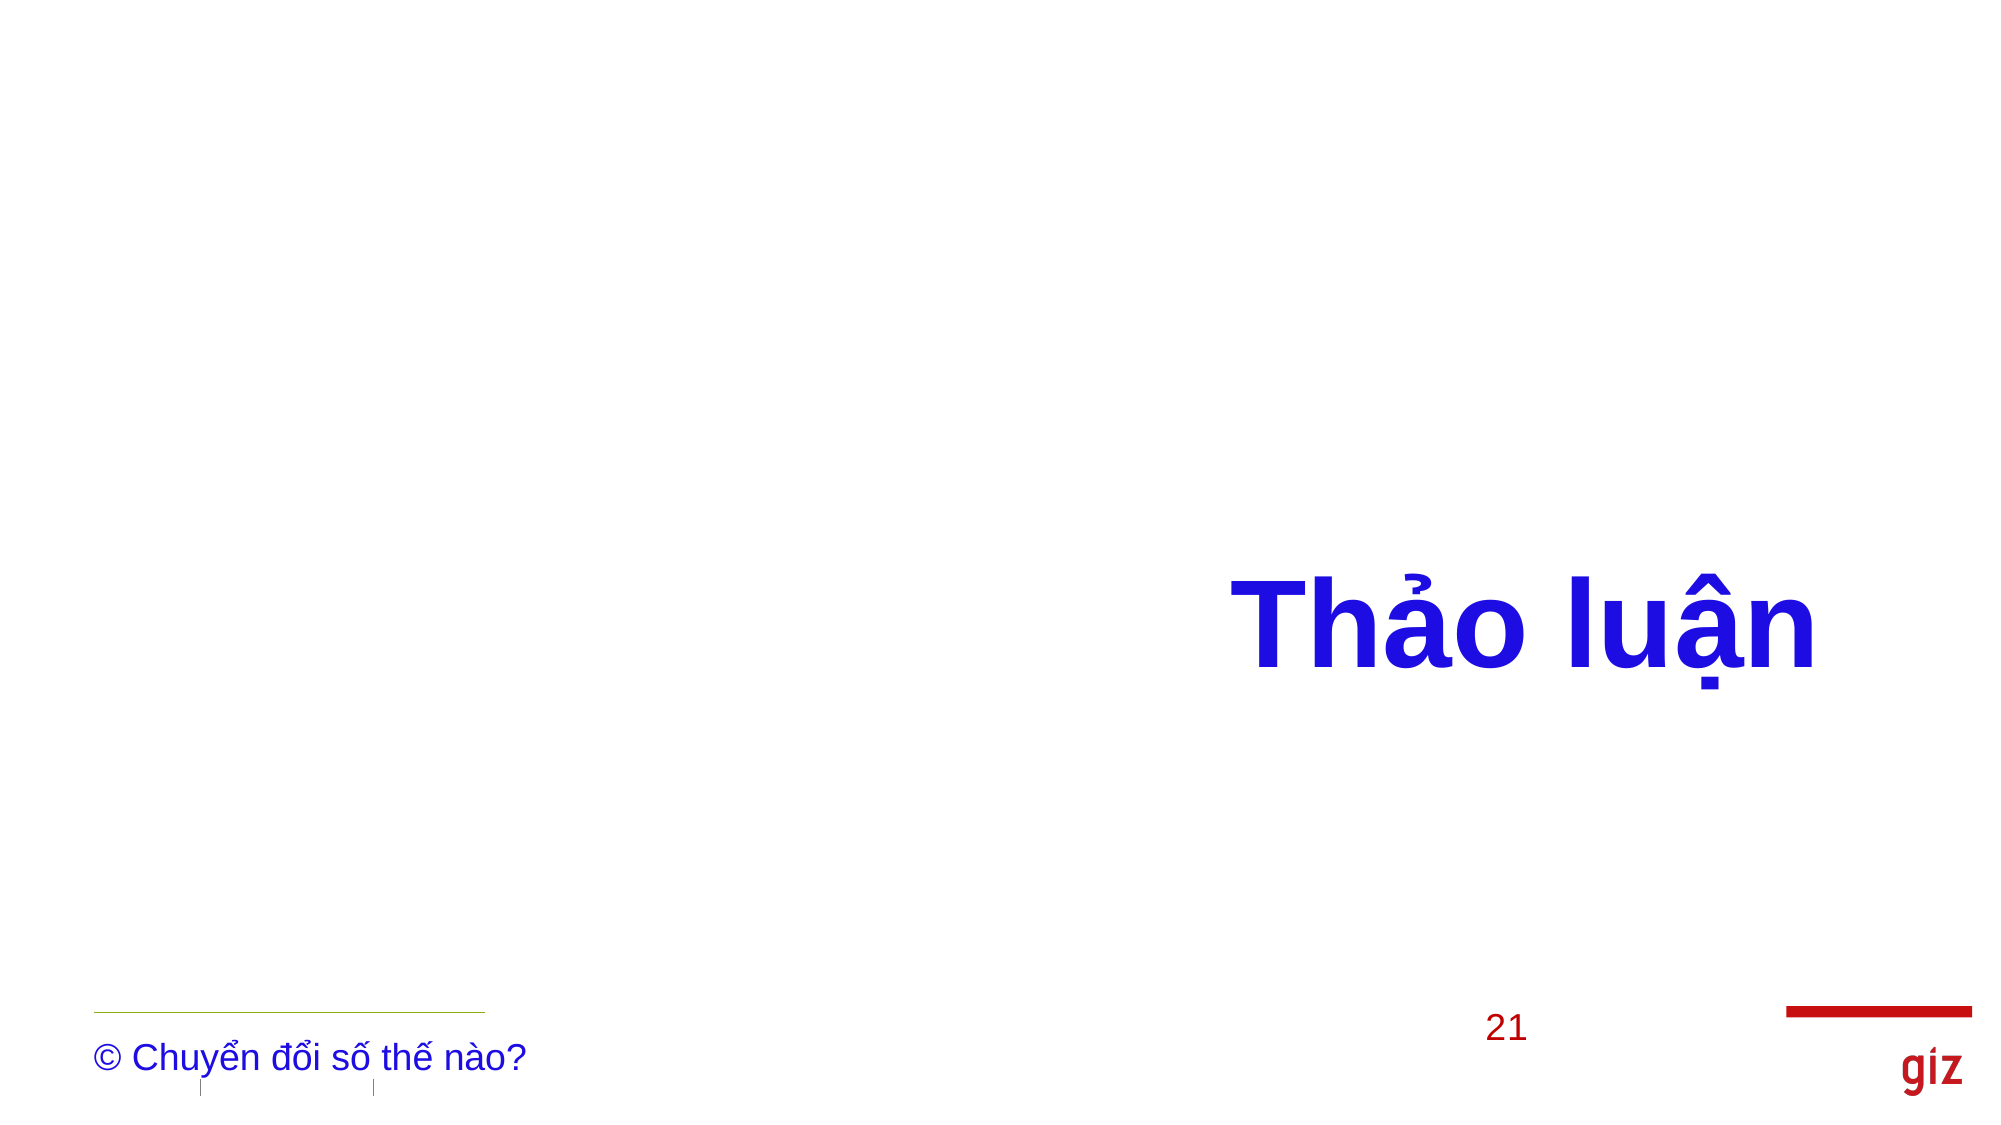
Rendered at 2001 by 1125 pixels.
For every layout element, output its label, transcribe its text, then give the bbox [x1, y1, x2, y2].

list Thảo luận [776, 588, 1836, 963]
slide_number 21 [1485, 995, 1936, 1056]
picture [1901, 1045, 1969, 1098]
